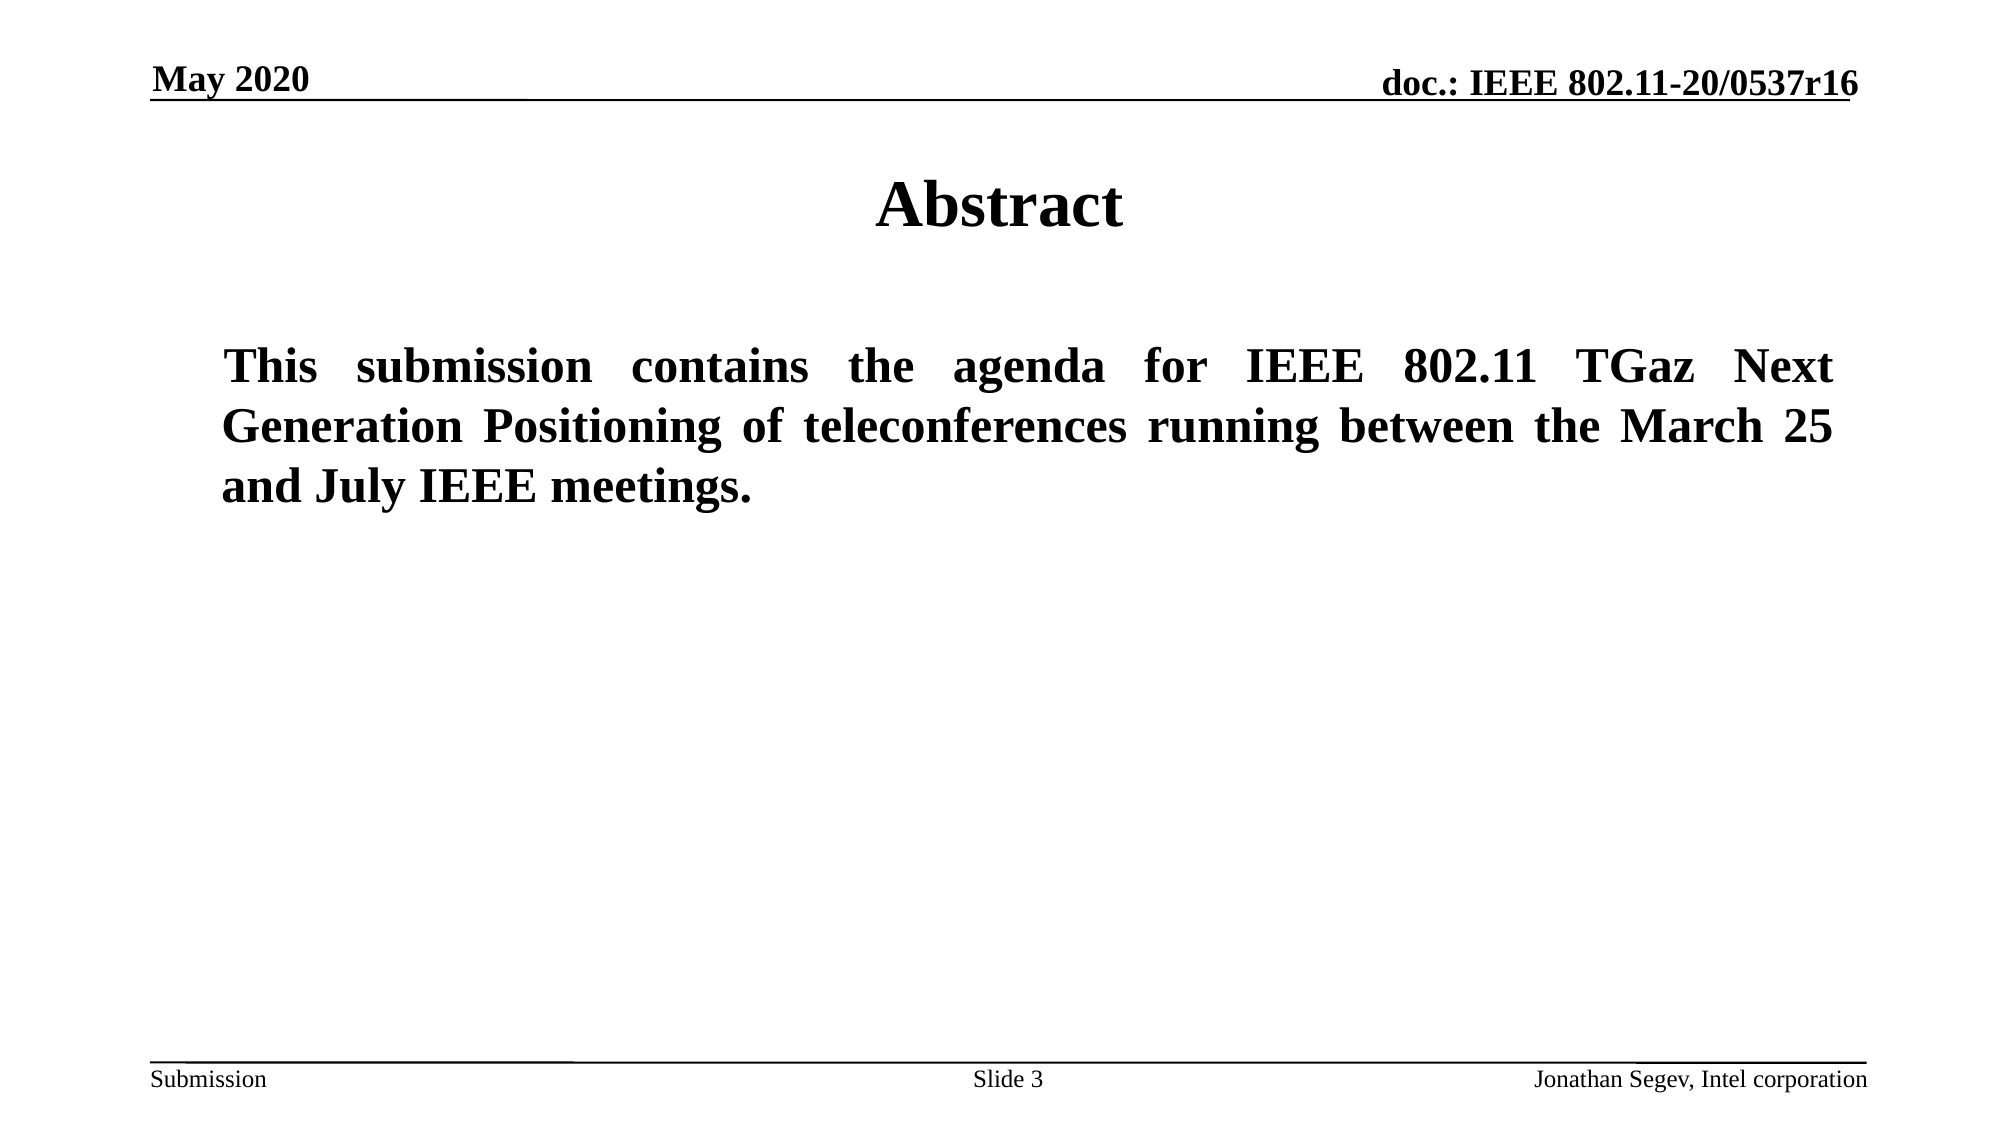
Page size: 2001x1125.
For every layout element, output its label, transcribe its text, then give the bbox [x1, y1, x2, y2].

slide_number Slide 3 [950, 1061, 1067, 1123]
list This submission contains the agenda for IEEE 802.11 TGaz Next Generation Positioning of teleconferences running between the March 25 and July IEEE meetings. [149, 324, 1850, 1000]
title Abstract [149, 112, 1850, 288]
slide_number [152, 54, 563, 100]
footer Jonathan Segev, Intel corporation [1171, 1061, 1869, 1093]
